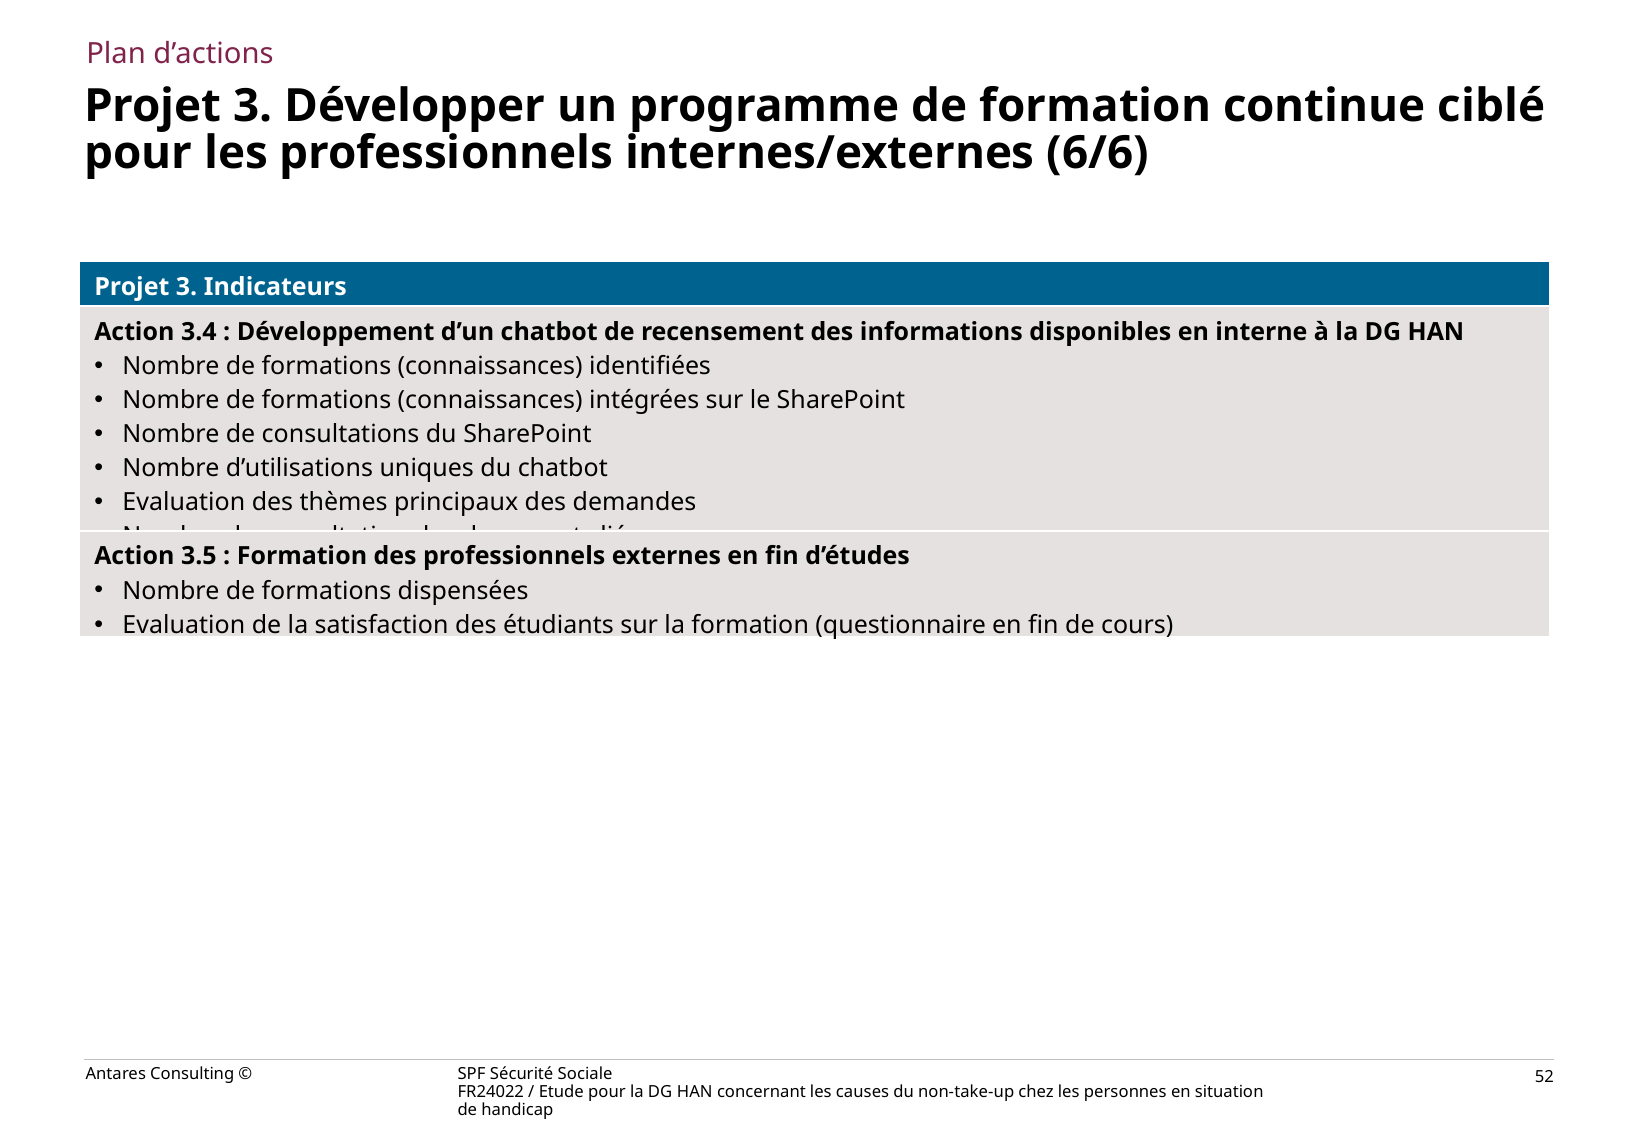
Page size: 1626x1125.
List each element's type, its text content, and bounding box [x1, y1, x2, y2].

text_box Plan d’actions [86, 38, 1522, 70]
title Projet 3. Développer un programme de formation continue ciblé pour les professionnels internes/externes (6/6) [84, 82, 1550, 229]
table_header Projet 3. Indicateurs [80, 262, 1549, 305]
table_cell Action 3.5 : Formation des professionnels externes en fin d’études Nombre de formations dispensées Evaluation de la satisfaction des étudiants sur la formation (questionnaire en fin de cours) [80, 532, 1549, 636]
table_cell Action 3.4 : Développement d’un chatbot de recensement des informations disponibles en interne à la DG HAN Nombre de formations (connaissances) identifiées Nombre de formations (connaissances) intégrées sur le SharePoint Nombre de consultations du SharePoint Nombre d’utilisations uniques du chatbot Evaluation des thèmes principaux des demandes Nombre de consultation des documents liés [80, 307, 1549, 530]
